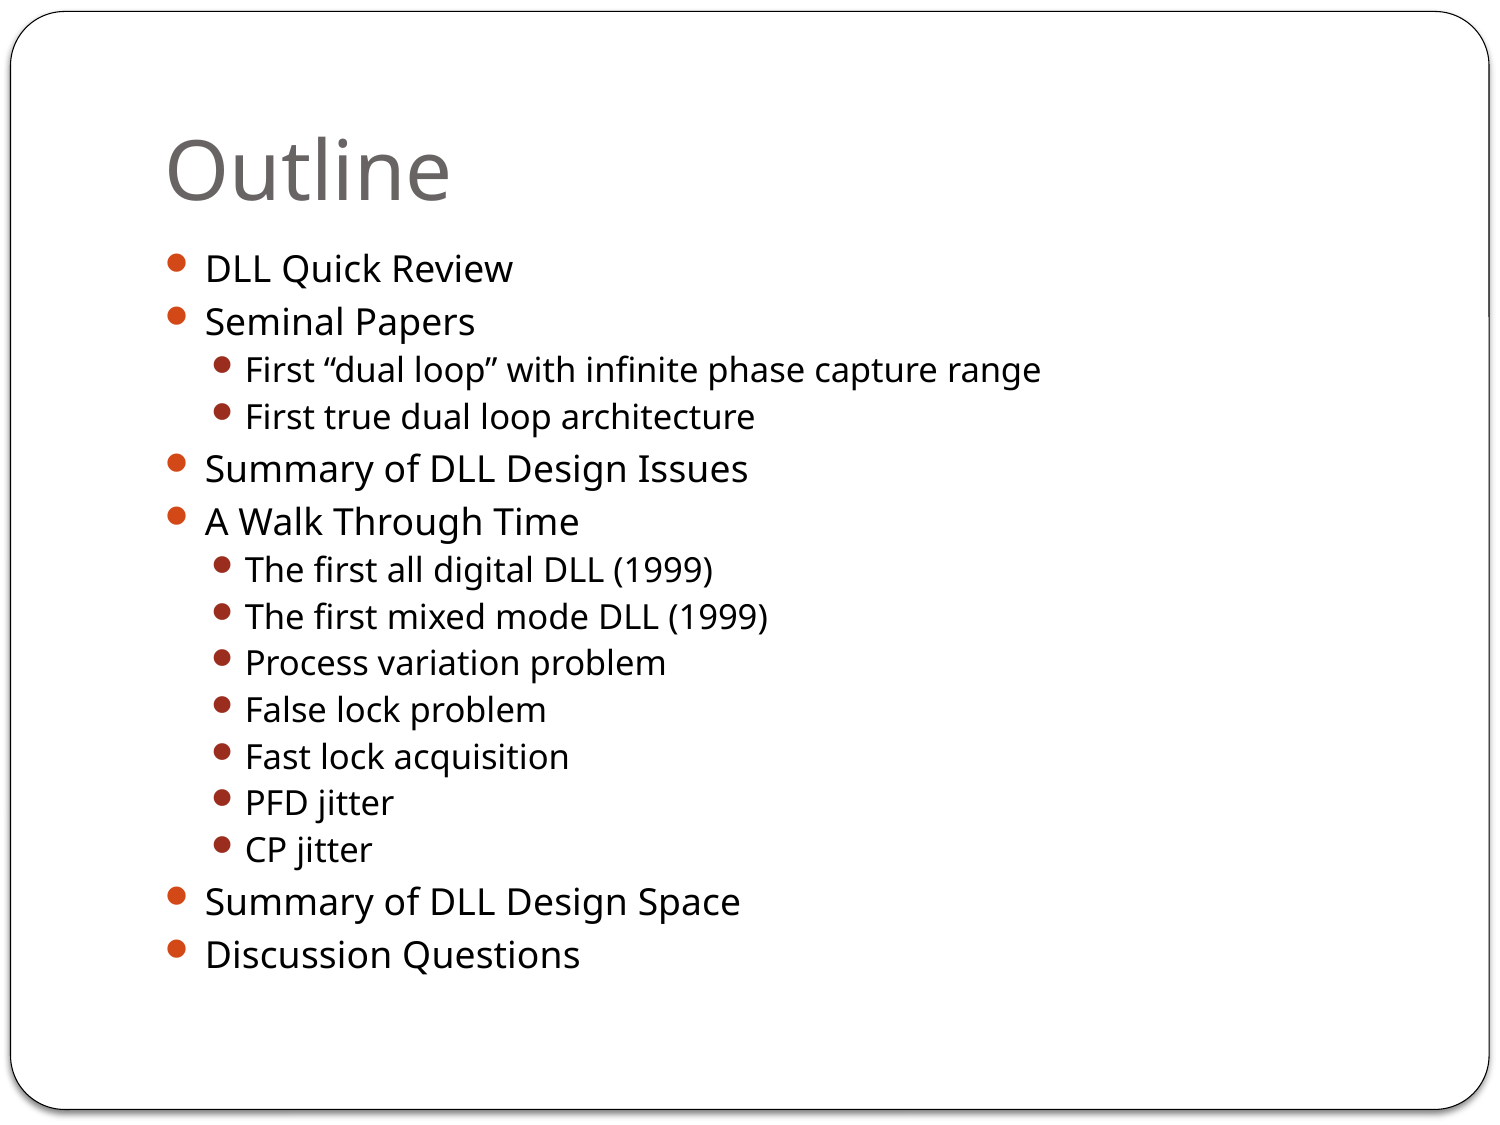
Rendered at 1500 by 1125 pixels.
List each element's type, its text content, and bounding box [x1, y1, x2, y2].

title Outline [150, 45, 1425, 233]
list DLL Quick Review Seminal Papers First “dual loop” with infinite phase capture range First true dual loop architecture Summary of DLL Design Issues A Walk Through Time The first all digital DLL (1999) The first mixed mode DLL (1999) Process variation problem False lock problem Fast lock acquisition PFD jitter CP jitter Summary of DLL Design Space Discussion Questions [150, 237, 1425, 988]
